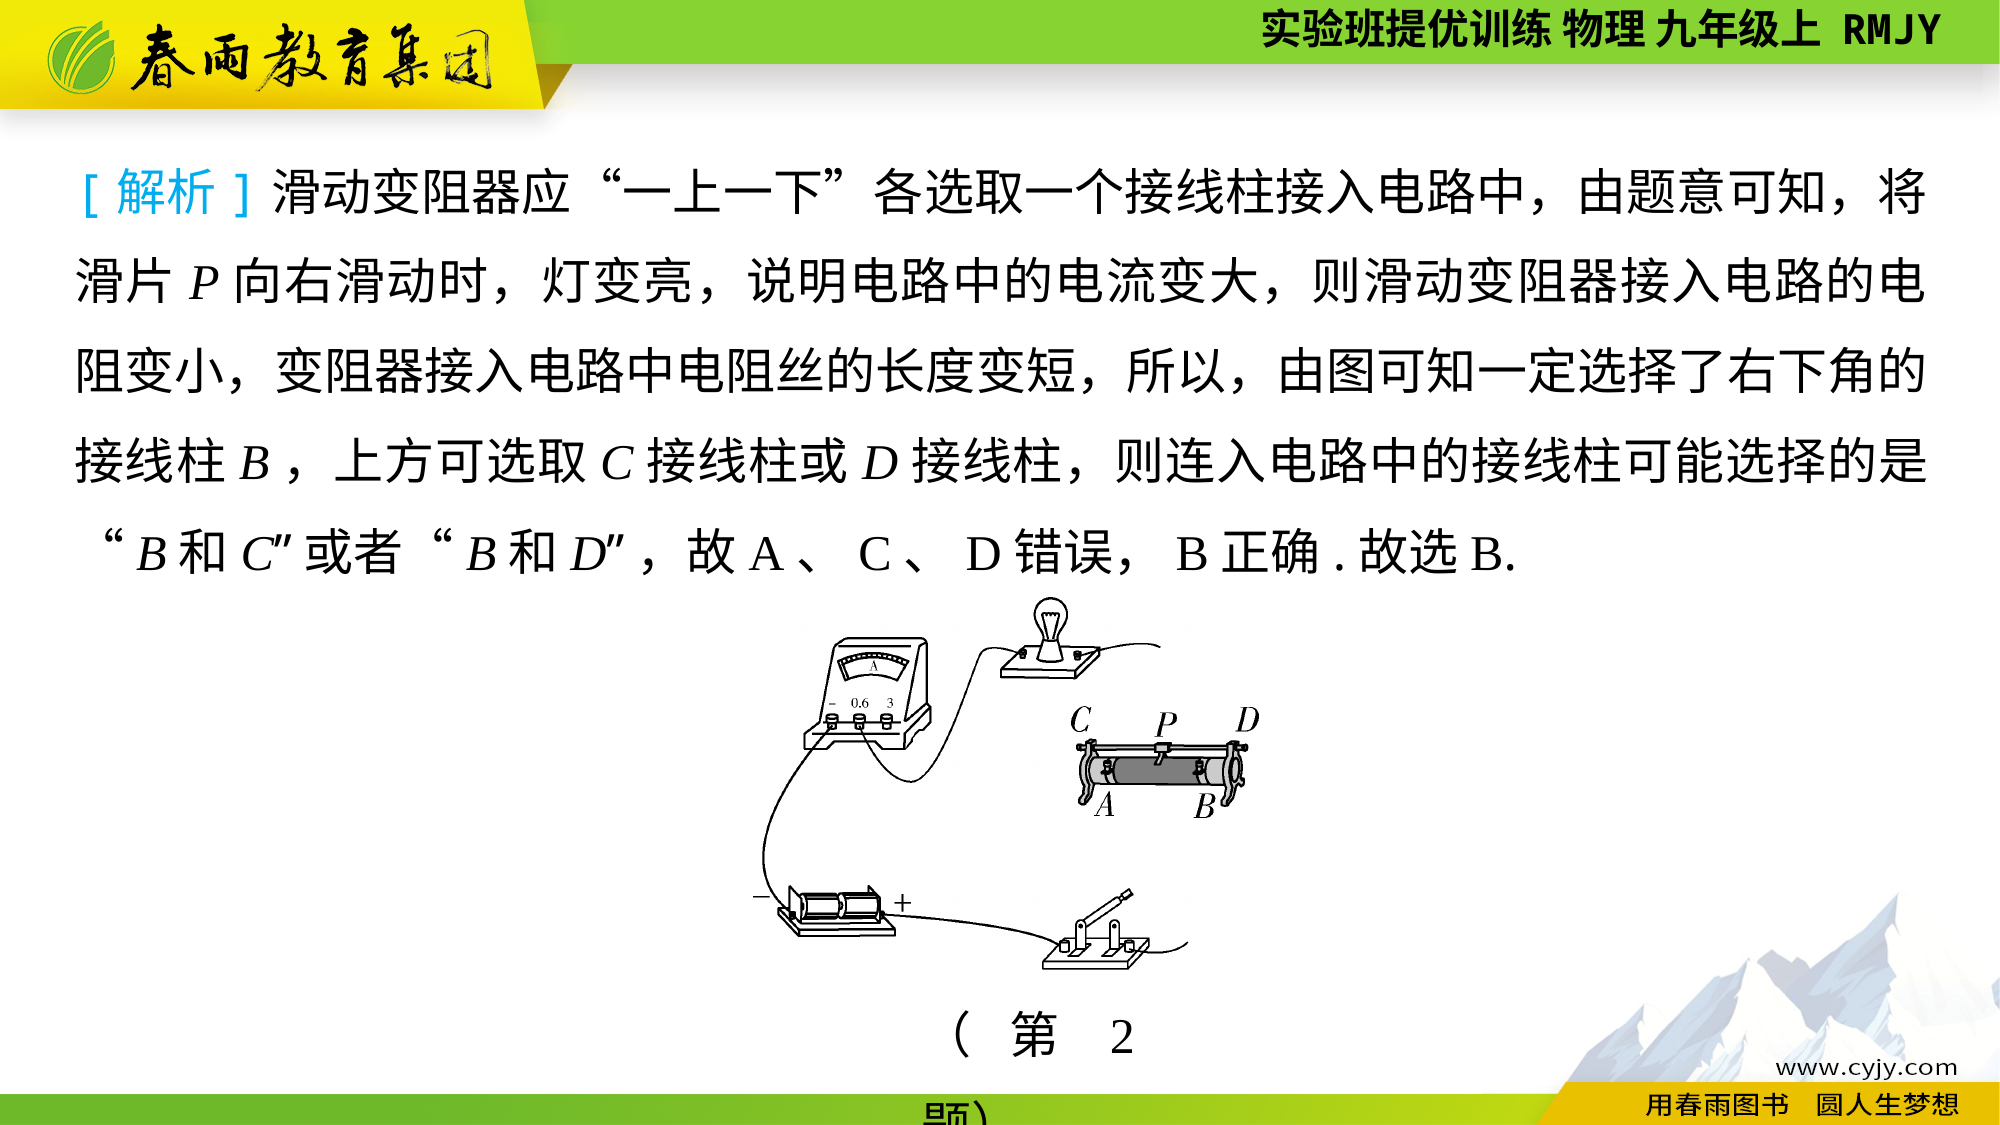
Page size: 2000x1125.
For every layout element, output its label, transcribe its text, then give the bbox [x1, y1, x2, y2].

list [解析]滑动变阻器应“一上一下”各选取一个接线柱接入电路中，由题意可知，将滑片P向右滑动时，灯变亮，说明电路中的电流变大，则滑动变阻器接入电路的电阻变小，变阻器接入电路中电阻丝的长度变短，所以，由图可知一定选择了右下角的接线柱B，上方可选取C接线柱或D接线柱，则连入电路中的接线柱可能选择的是“B和C”或者“B和D”，故A、C、D错误，B正确.故选B. [59, 122, 1944, 581]
picture [0, 0, 2000, 1125]
text_box （第2题） [906, 978, 1162, 1071]
